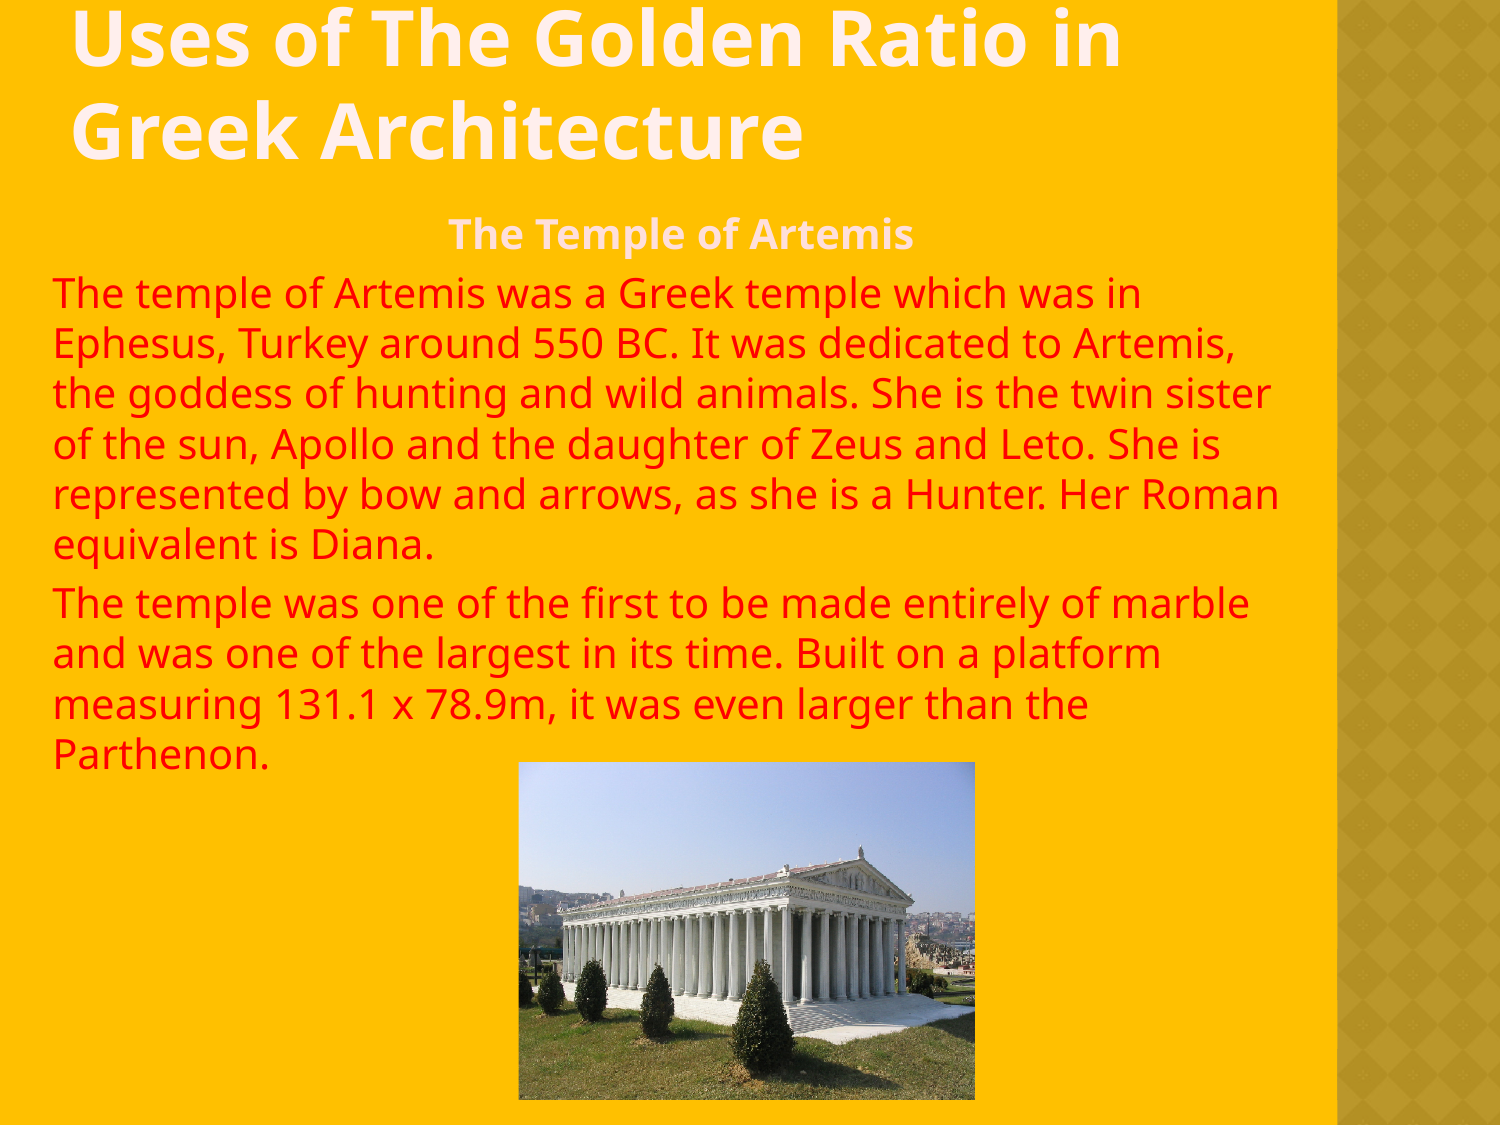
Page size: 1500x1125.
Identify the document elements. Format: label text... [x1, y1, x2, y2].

title Uses of The Golden Ratio in Greek Architecture [937, 0, 1250, 175]
list The Temple of Artemis The temple of Artemis was a Greek temple which was in Ephesus, Turkey around 550 BC. It was dedicated to Artemis, the goddess of hunting and wild animals. She is the twin sister of the sun, Apollo and the daughter of Zeus and Leto. She is represented by bow and arrows, as she is a Hunter. Her Roman equivalent is Diana. The temple was one of the first to be made entirely of marble and was one of the largest in its time. Built on a platform measuring 131.1 x 78.9m, it was even larger than the Parthenon. [37, 200, 1325, 788]
text_box [10, 0, 937, 673]
picture [518, 762, 976, 1101]
